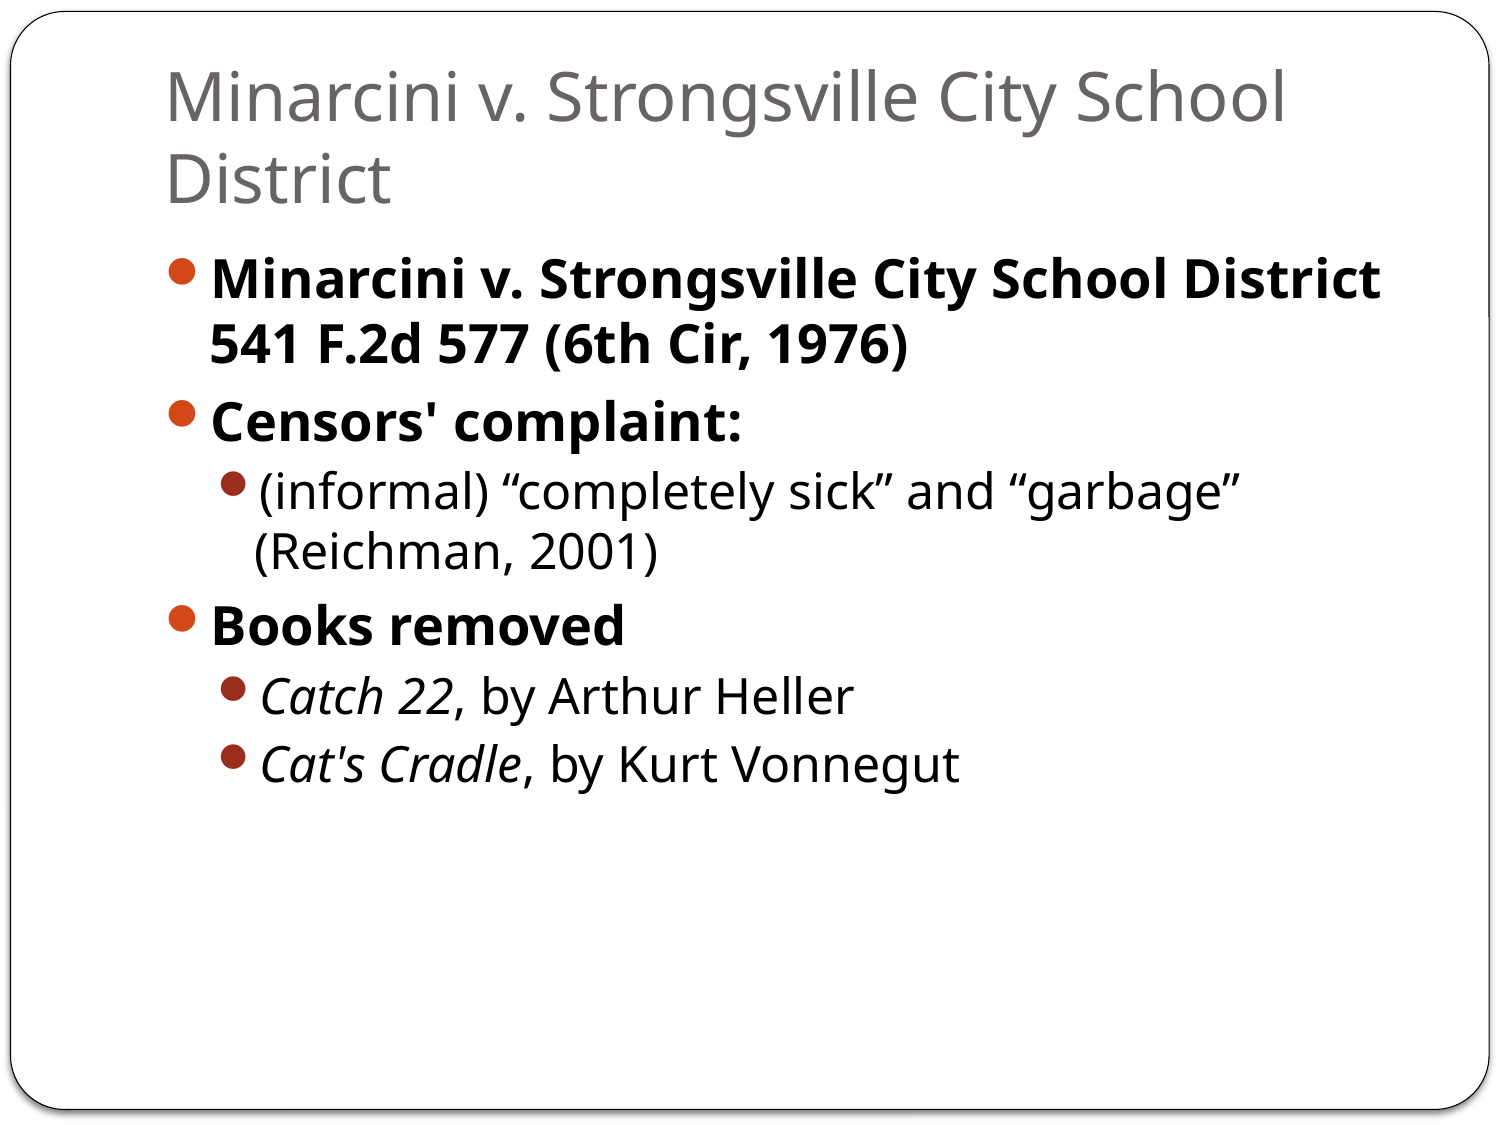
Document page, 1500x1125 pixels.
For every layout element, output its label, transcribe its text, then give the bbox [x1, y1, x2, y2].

list Minarcini v. Strongsville City School District 541 F.2d 577 (6th Cir, 1976) Censors' complaint: (informal) “completely sick” and “garbage” (Reichman, 2001) Books removed Catch 22, by Arthur Heller Cat's Cradle, by Kurt Vonnegut [150, 237, 1425, 988]
title Minarcini v. Strongsville City School District [150, 45, 1425, 233]
